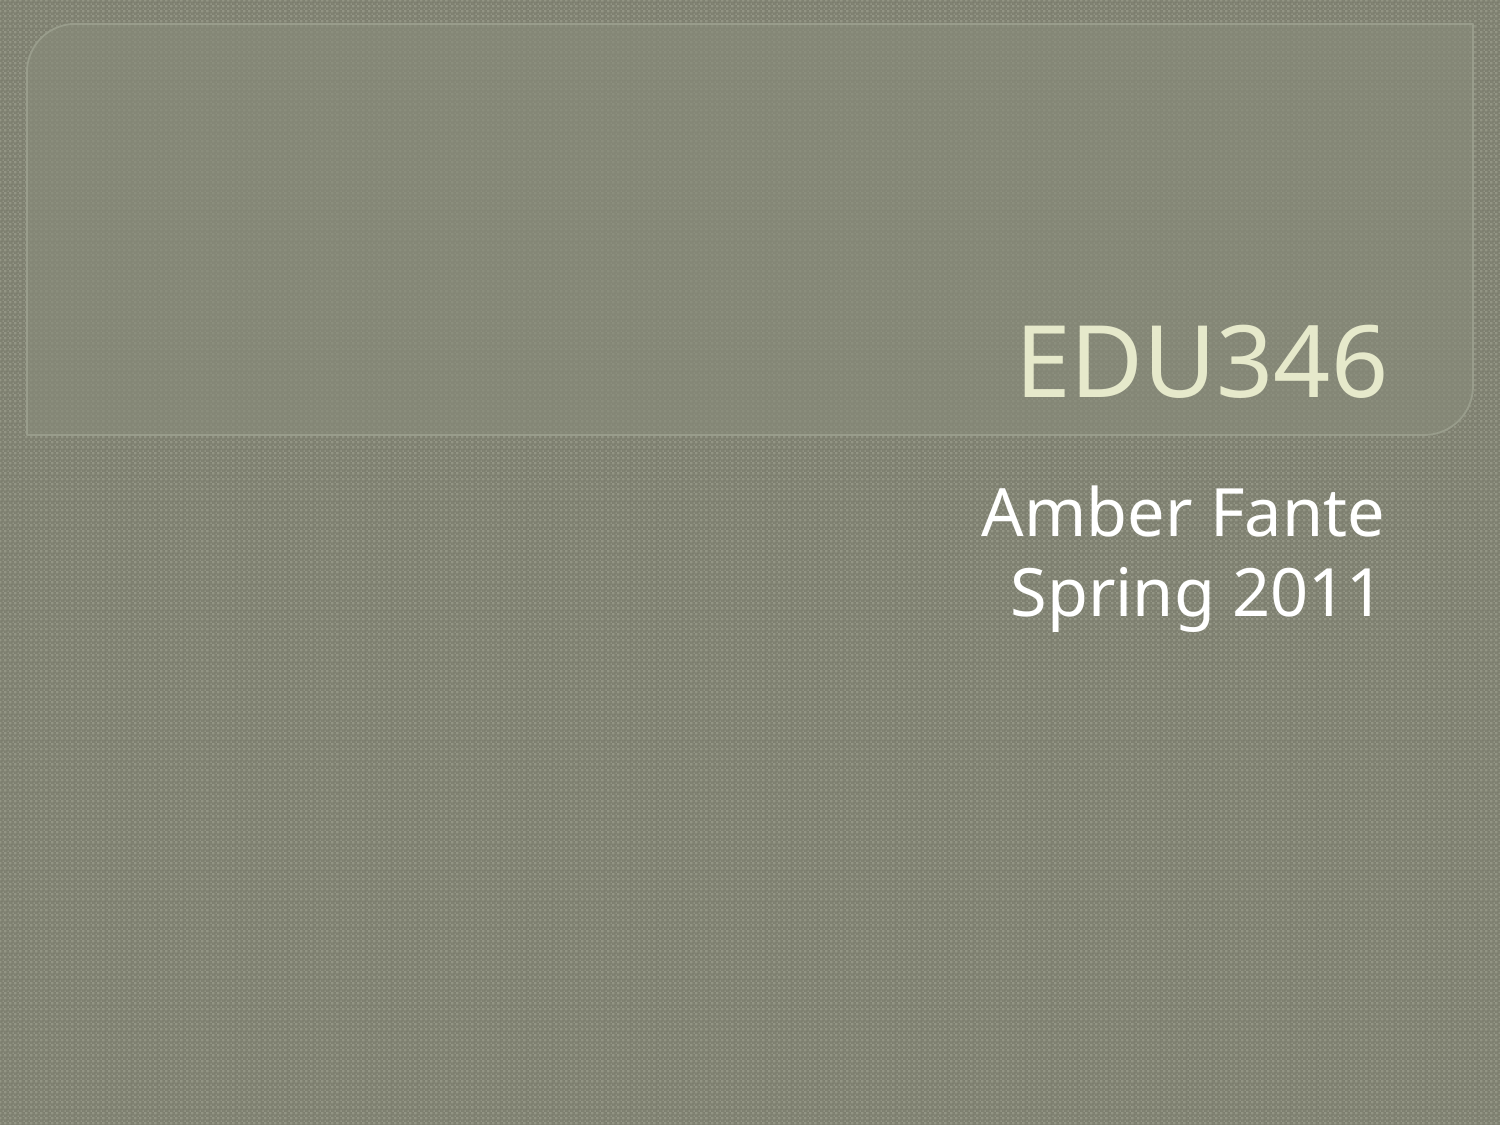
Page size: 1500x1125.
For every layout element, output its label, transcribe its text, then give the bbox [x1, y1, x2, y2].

subtitle Amber Fante Spring 2011 [350, 462, 1427, 750]
title EDU346 [76, 62, 1427, 425]
